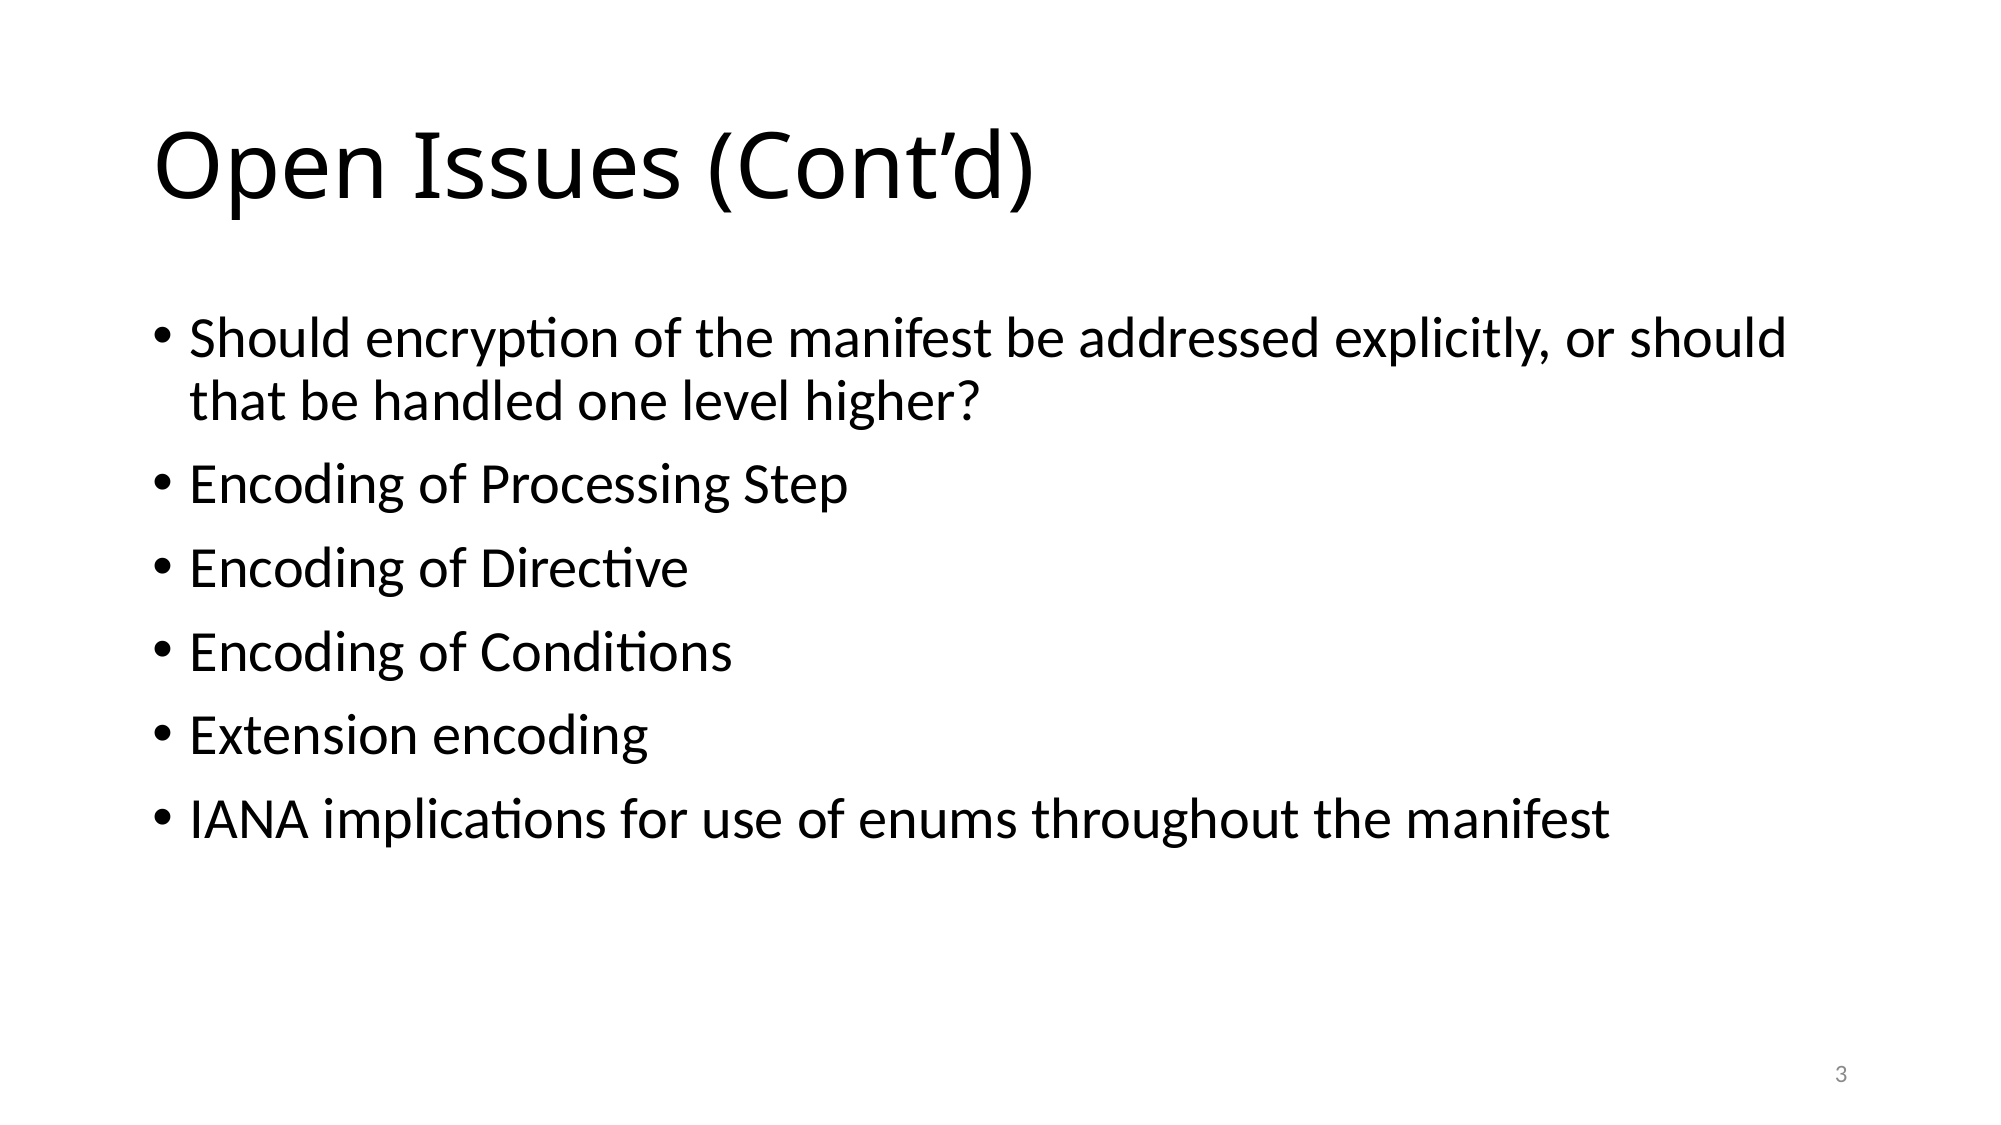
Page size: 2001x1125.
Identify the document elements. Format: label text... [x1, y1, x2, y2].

slide_number 3 [1412, 1042, 1863, 1103]
title Open Issues (Cont’d) [137, 59, 1863, 278]
list Should encryption of the manifest be addressed explicitly, or should that be handled one level higher? Encoding of Processing Step Encoding of Directive Encoding of Conditions Extension encoding IANA implications for use of enums throughout the manifest [137, 299, 1863, 1014]
